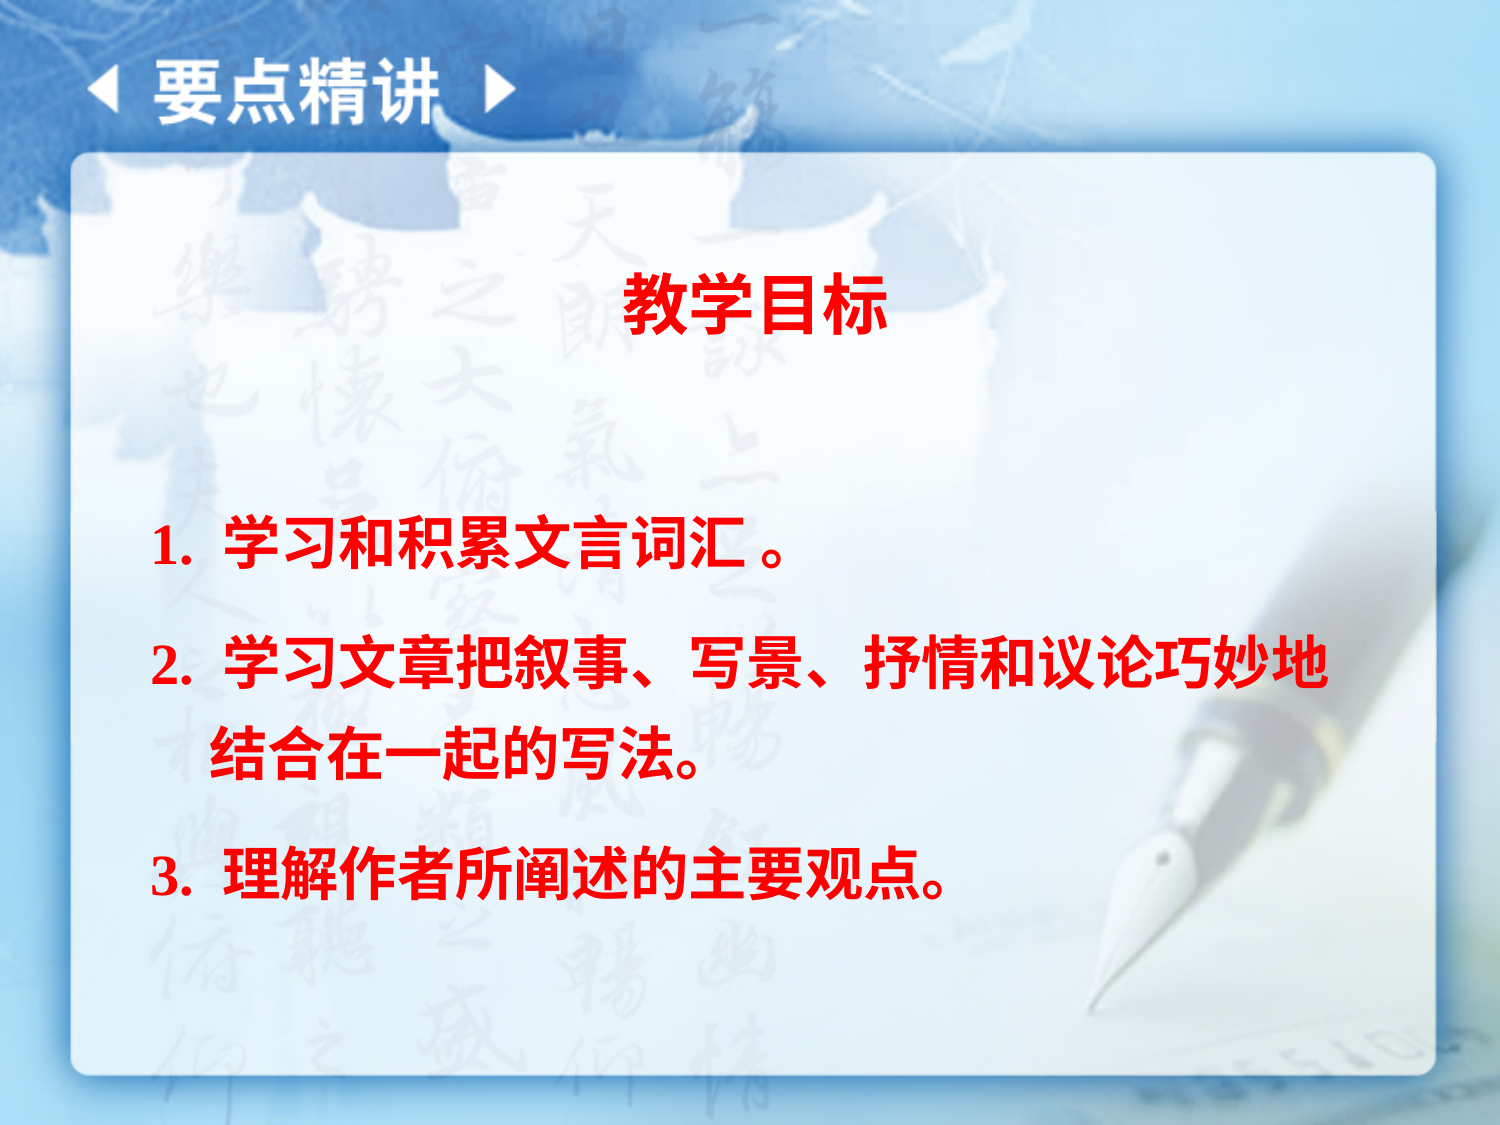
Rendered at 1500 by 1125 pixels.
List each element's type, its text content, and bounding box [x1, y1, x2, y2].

text_box 教学目标 1. 学习和积累文言词汇 。 2. 学习文章把叙事、写景、抒情和议论巧妙地结合在一起的写法。 3. 理解作者所阐述的主要观点。 [135, 255, 1376, 915]
picture [0, 0, 1500, 1125]
